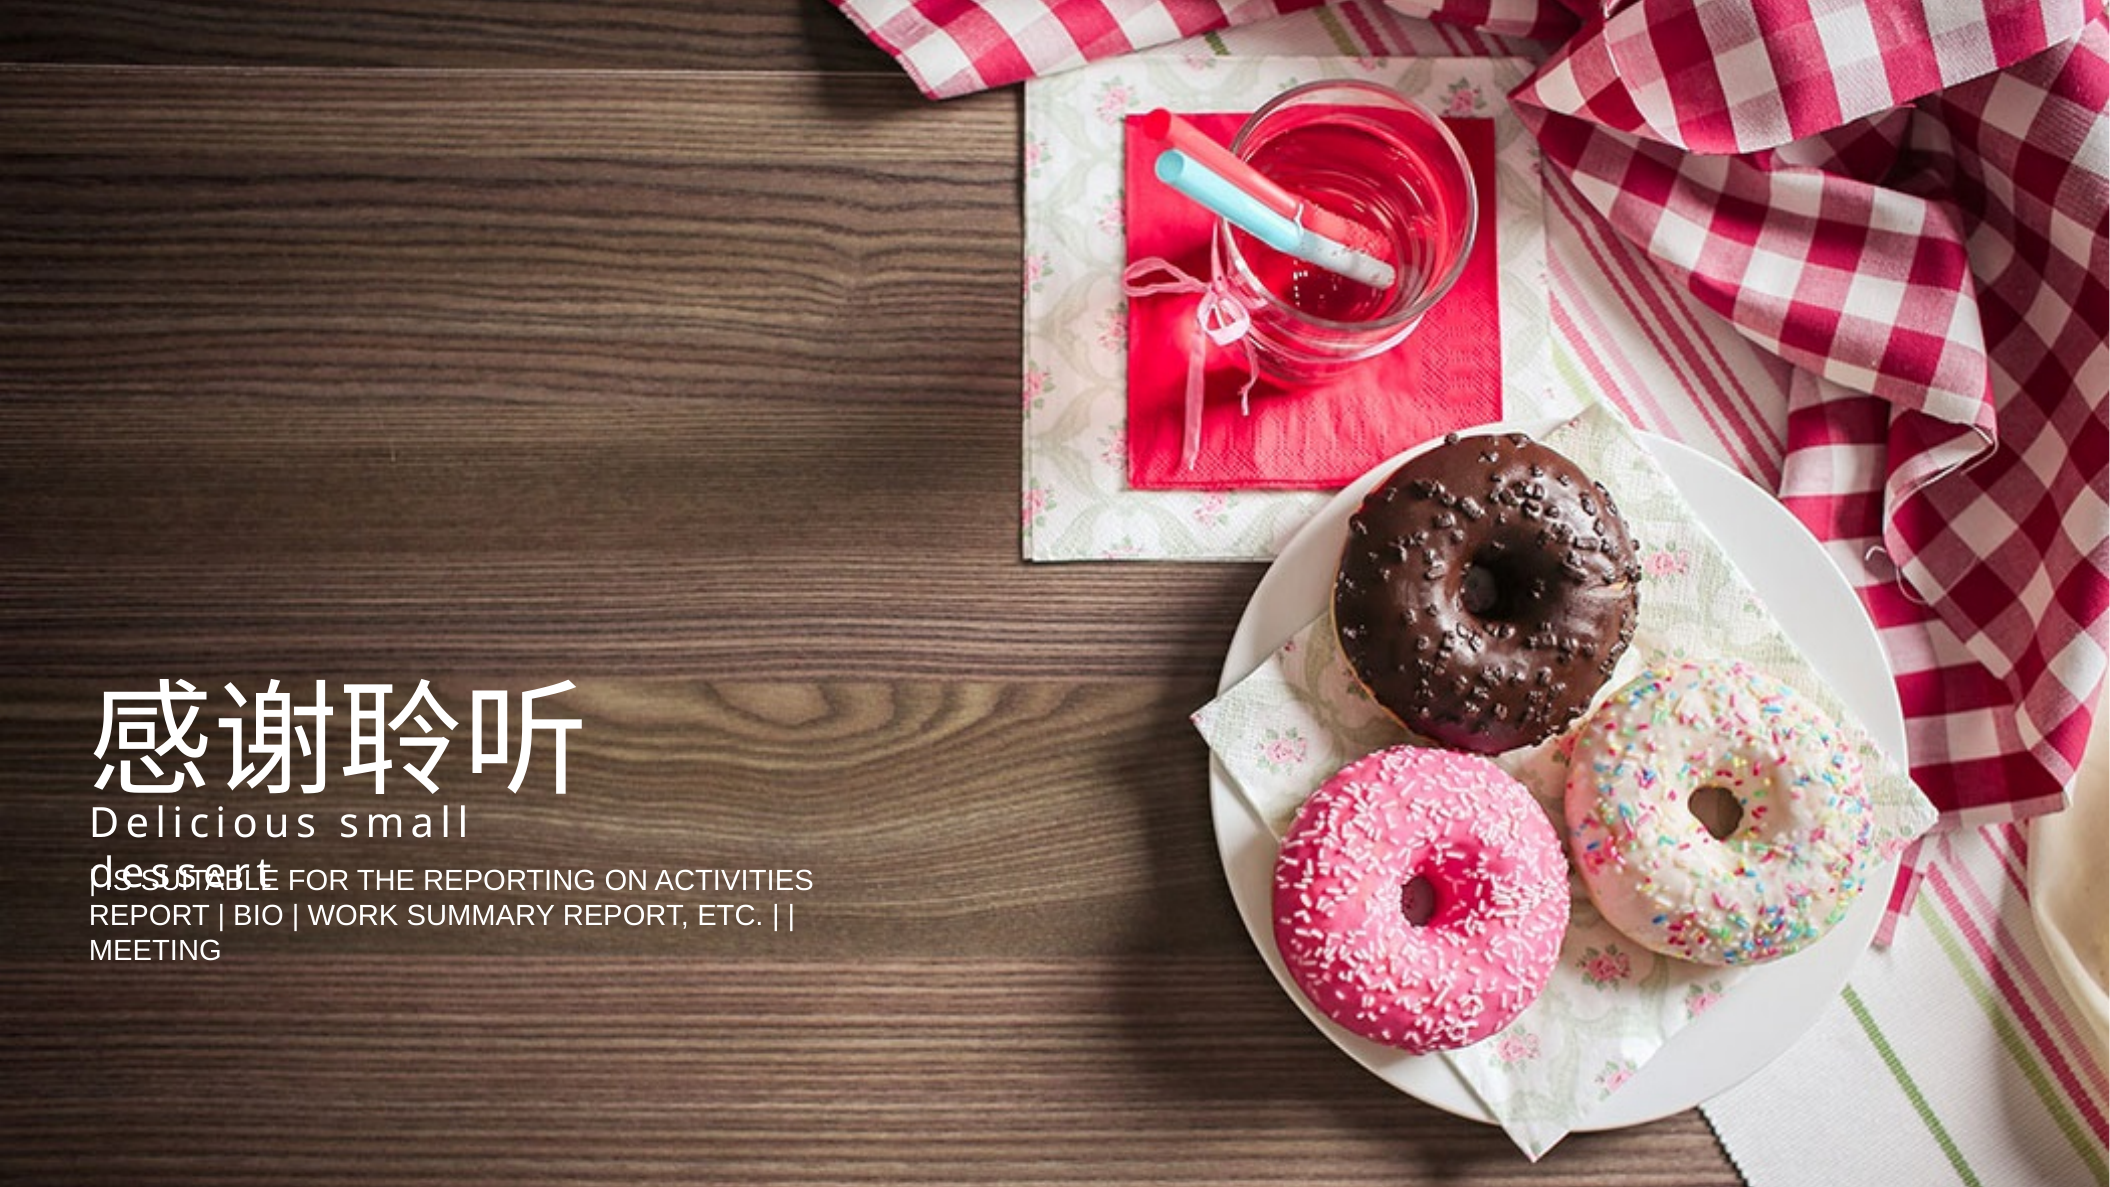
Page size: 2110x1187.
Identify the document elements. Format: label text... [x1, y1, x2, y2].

text_box | is suitable for the reporting on activities report | bio | work summary report, etc. | | meeting [74, 853, 866, 974]
text_box 感谢聆听 [74, 652, 825, 817]
text_box Delicious small dessert [74, 817, 677, 853]
text_box [0, 0, 2110, 1187]
